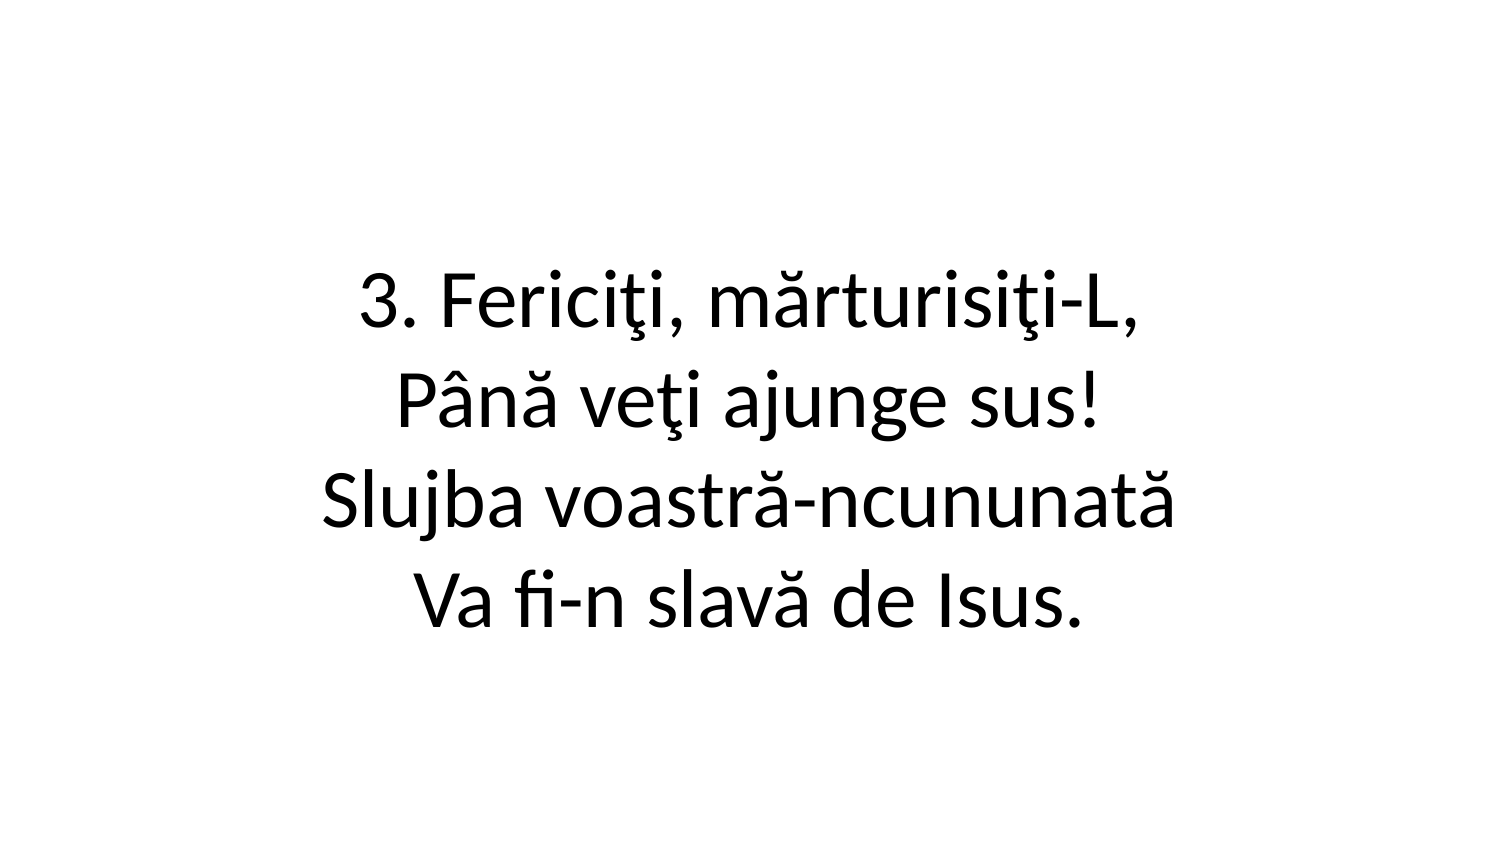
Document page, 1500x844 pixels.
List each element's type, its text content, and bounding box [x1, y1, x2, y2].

text_box 3. Fericiţi, mărturisiţi-L, Până veţi ajunge sus! Slujba voastră-ncununată Va fi-n slavă de Isus. [306, 192, 1194, 652]
